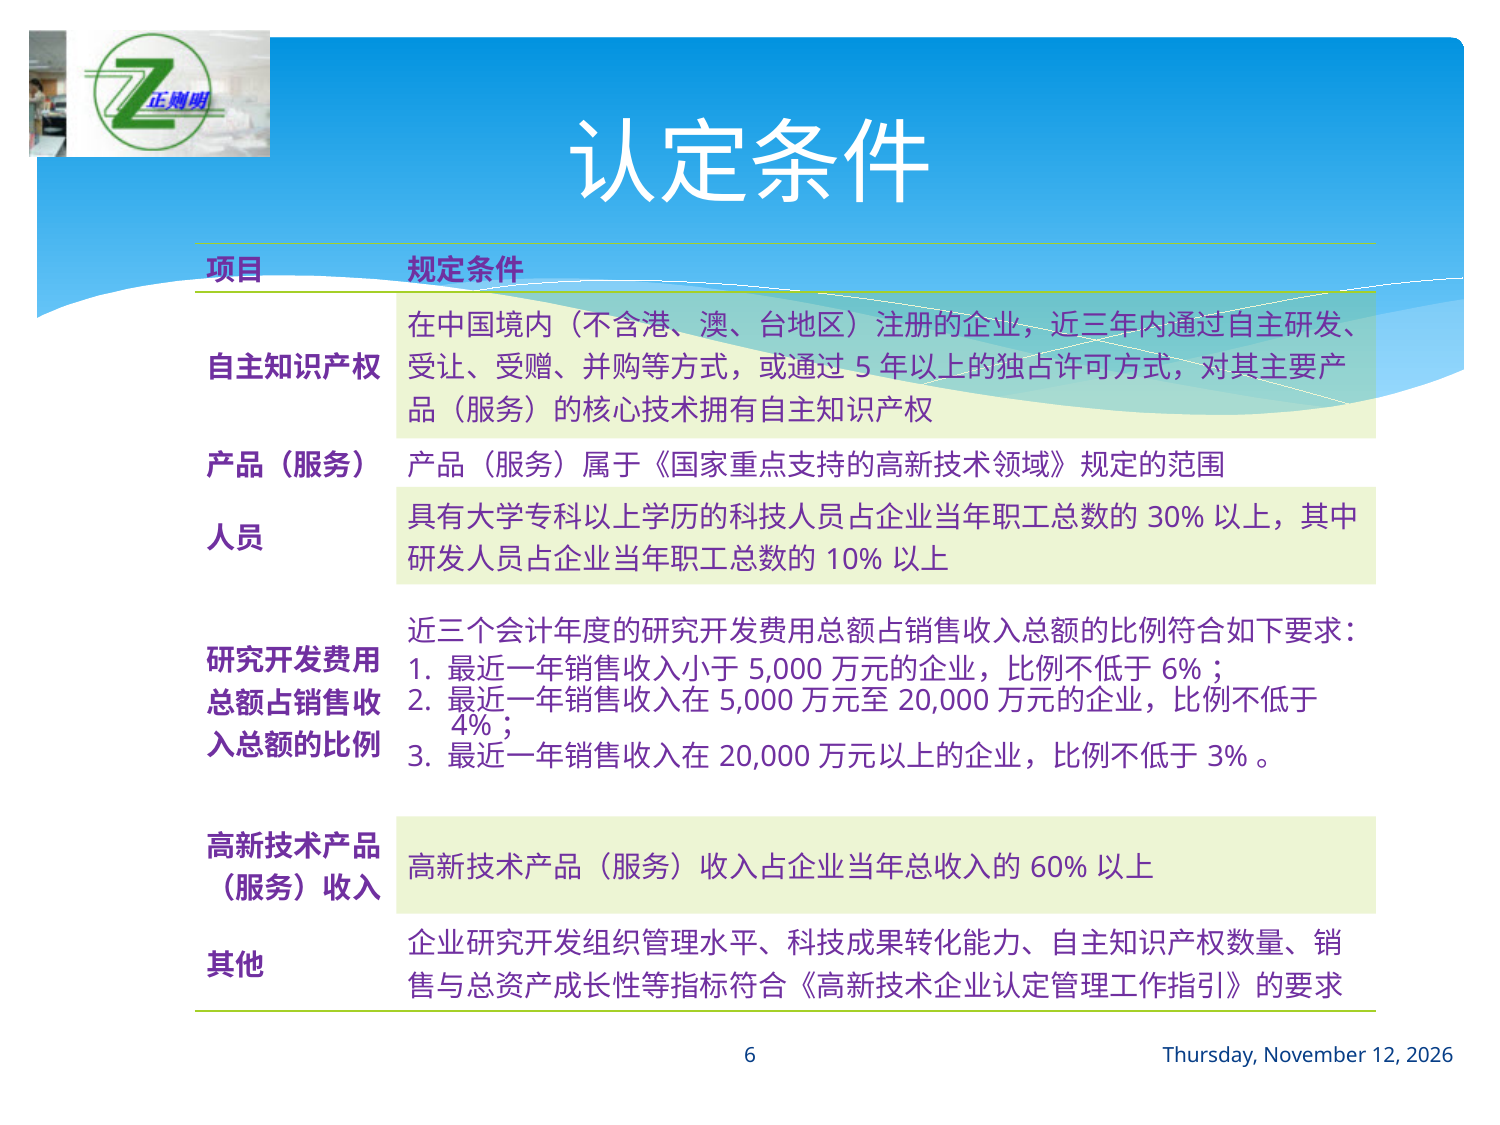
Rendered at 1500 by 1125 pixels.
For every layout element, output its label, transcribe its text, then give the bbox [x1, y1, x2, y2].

table_cell 企业研究开发组织管理水平、科技成果转化能力、自主知识产权数量、销售与总资产成长性等指标符合《高新技术企业认定管理工作指引》的要求 [396, 914, 1376, 1010]
title 认定条件 [75, 55, 1425, 261]
table_cell 高新技术产品（服务）收入 [195, 816, 396, 914]
table_cell 在中国境内（不含港、澳、台地区）注册的企业，近三年内通过自主研发、受让、受赠、并购等方式，或通过5年以上的独占许可方式，对其主要产品（服务）的核心技术拥有自主知识产权 [396, 293, 1376, 438]
slide_number 6 [654, 1025, 846, 1086]
table_cell 其他 [195, 914, 396, 1010]
table_cell 产品（服务）属于《国家重点支持的高新技术领域》规定的范围 [396, 438, 1376, 487]
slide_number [847, 1025, 1469, 1086]
table_cell 自主知识产权 [195, 293, 396, 438]
table_cell 具有大学专科以上学历的科技人员占企业当年职工总数的30%以上，其中研发人员占企业当年职工总数的10%以上 [396, 487, 1376, 584]
table_header 项目 [195, 244, 396, 291]
table_cell 高新技术产品（服务）收入占企业当年总收入的60%以上 [396, 816, 1376, 914]
table_cell 研究开发费用总额占销售收入总额的比例 [195, 584, 396, 816]
table_cell 人员 [195, 487, 396, 584]
picture [29, 30, 270, 157]
table_cell 产品（服务） [195, 438, 396, 487]
table_header 规定条件 [396, 244, 1376, 291]
table_cell 近三个会计年度的研究开发费用总额占销售收入总额的比例符合如下要求： 1. 最近一年销售收入小于5,000万元的企业，比例不低于6%； 2. 最近一年销售收入在5,000万元至20,000万元的企业，比例不低于4%； 3. 最近一年销售收入在20,000万元以上的企业，比例不低于3%。 [396, 584, 1376, 816]
